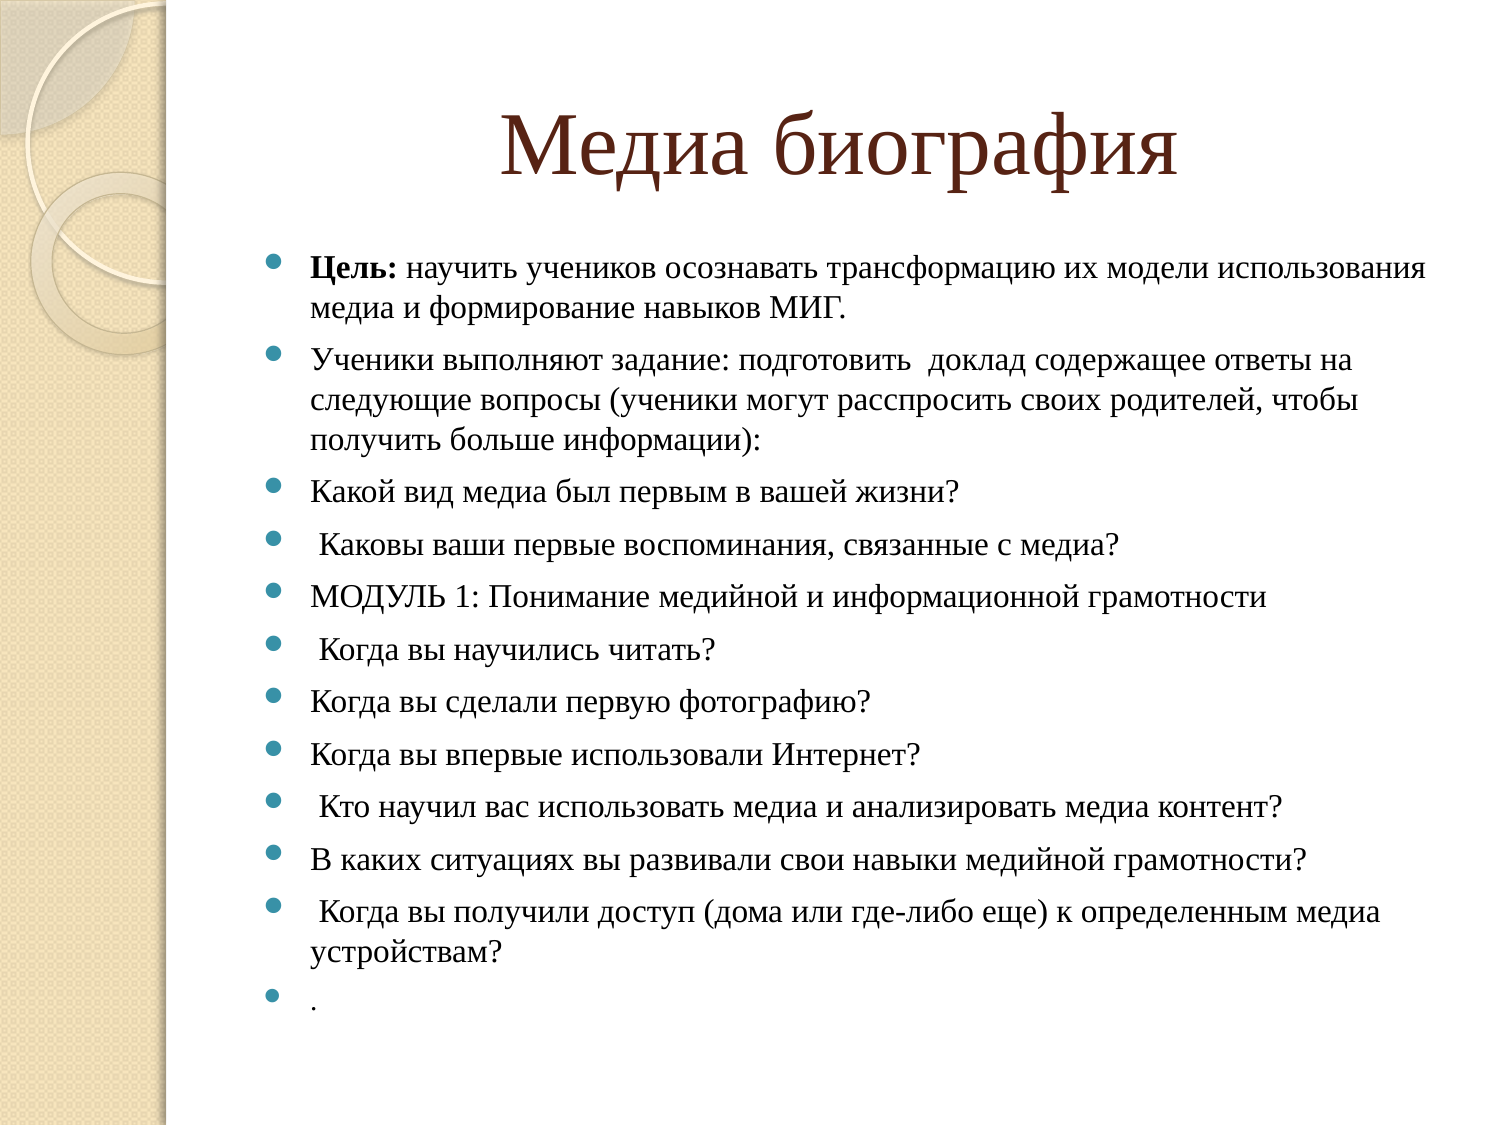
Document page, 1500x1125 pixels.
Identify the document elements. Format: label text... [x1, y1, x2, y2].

list Цель: научить учеников осознавать трансформацию их модели использования медиа и формирование навыков МИГ. Ученики выполняют задание: подготовить доклад содержащее ответы на следующие вопросы (ученики могут расспросить своих родителей, чтобы получить больше информации): Какой вид медиа был первым в вашей жизни? Каковы ваши первые воспоминания, связанные с медиа? МОДУЛЬ 1: Понимание медийной и информационной грамотности Когда вы научились читать? Когда вы сделали первую фотографию? Когда вы впервые использовали Интернет? Кто научил вас использовать медиа и анализировать медиа контент? В каких ситуациях вы развивали свои навыки медийной грамотности? Когда вы получили доступ (дома или где-либо еще) к определенным медиа устройствам? . [235, 237, 1466, 1025]
title Медиа биография [235, 45, 1466, 233]
